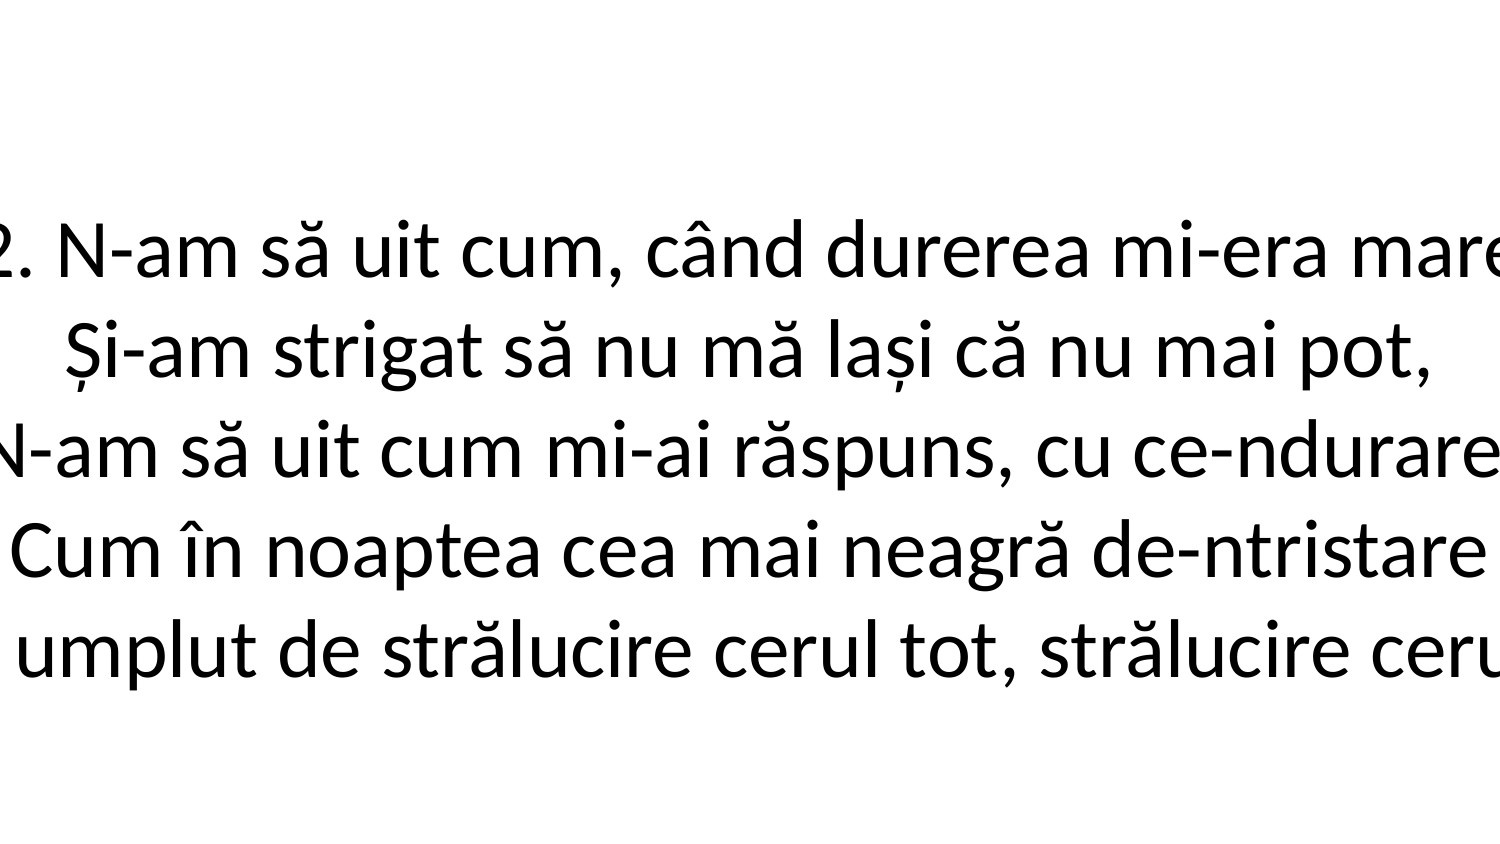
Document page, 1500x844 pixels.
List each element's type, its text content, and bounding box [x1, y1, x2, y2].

text_box 2. N-am să uit cum, când durerea mi-era mare Și-am strigat să nu mă lași că nu mai pot, N-am să uit cum mi-ai răspuns, cu ce-ndurare, Cum în noaptea cea mai neagră de-ntristare Mi-ai umplut de strălucire cerul tot, strălucire cerul tot. [0, 142, 1500, 702]
